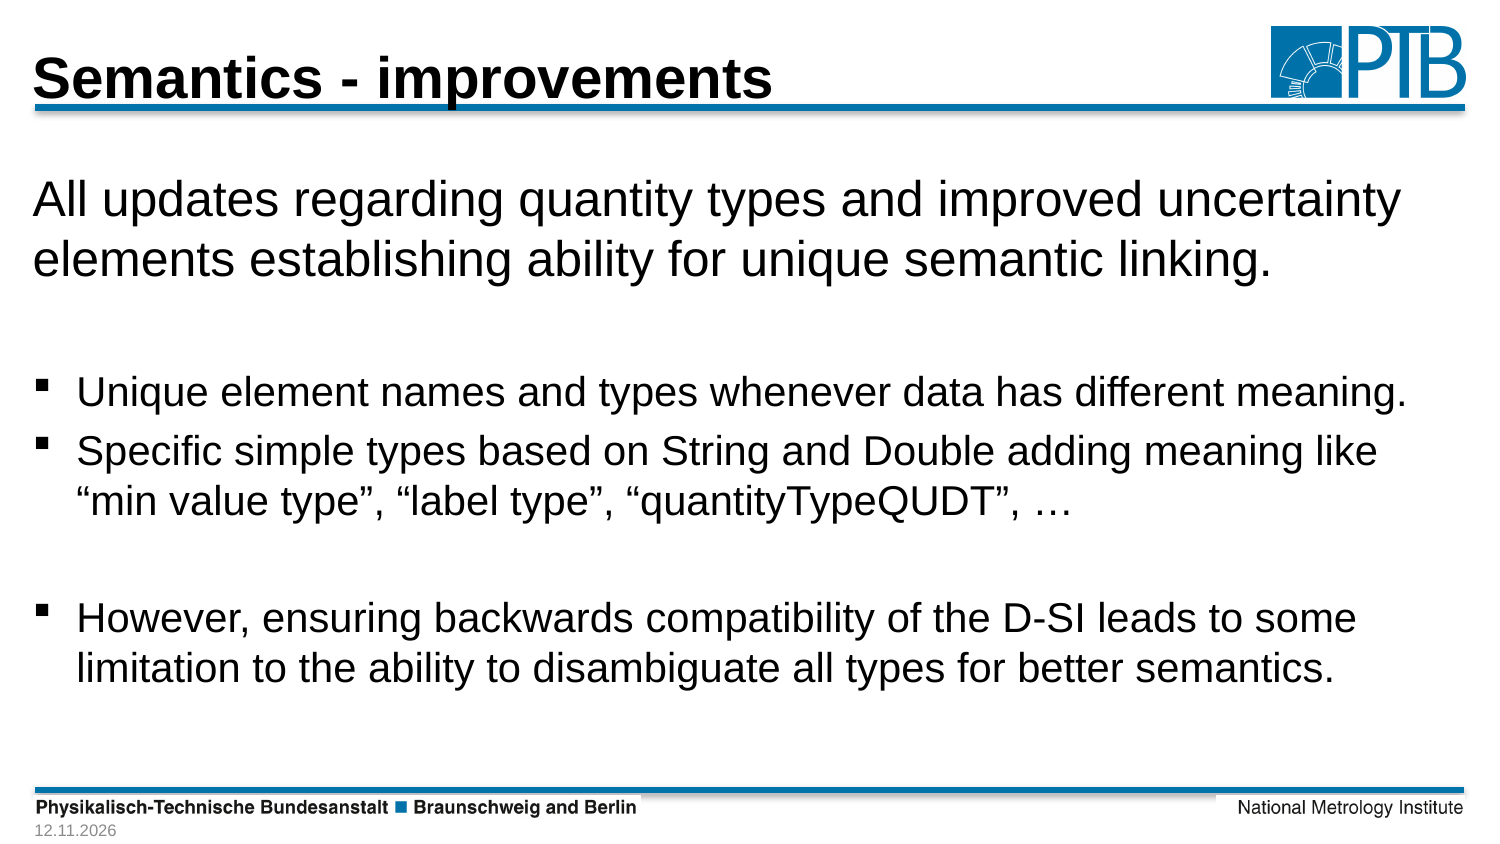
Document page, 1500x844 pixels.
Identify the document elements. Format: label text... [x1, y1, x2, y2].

list All updates regarding quantity types and improved uncertainty elements establishing ability for unique semantic linking. Unique element names and types whenever data has different meaning. Specific simple types based on String and Double adding meaning like “min value type”, “label type”, “quantityTypeQUDT”, … However, ensuring backwards compatibility of the D-SI leads to some limitation to the ability to disambiguate all types for better semantics. [17, 159, 1459, 780]
title Semantics - improvements [17, 26, 1459, 123]
picture [1459, 80, 1467, 98]
picture [33, 795, 641, 815]
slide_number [19, 815, 669, 844]
picture [1459, 26, 1467, 75]
picture [1216, 795, 1465, 819]
